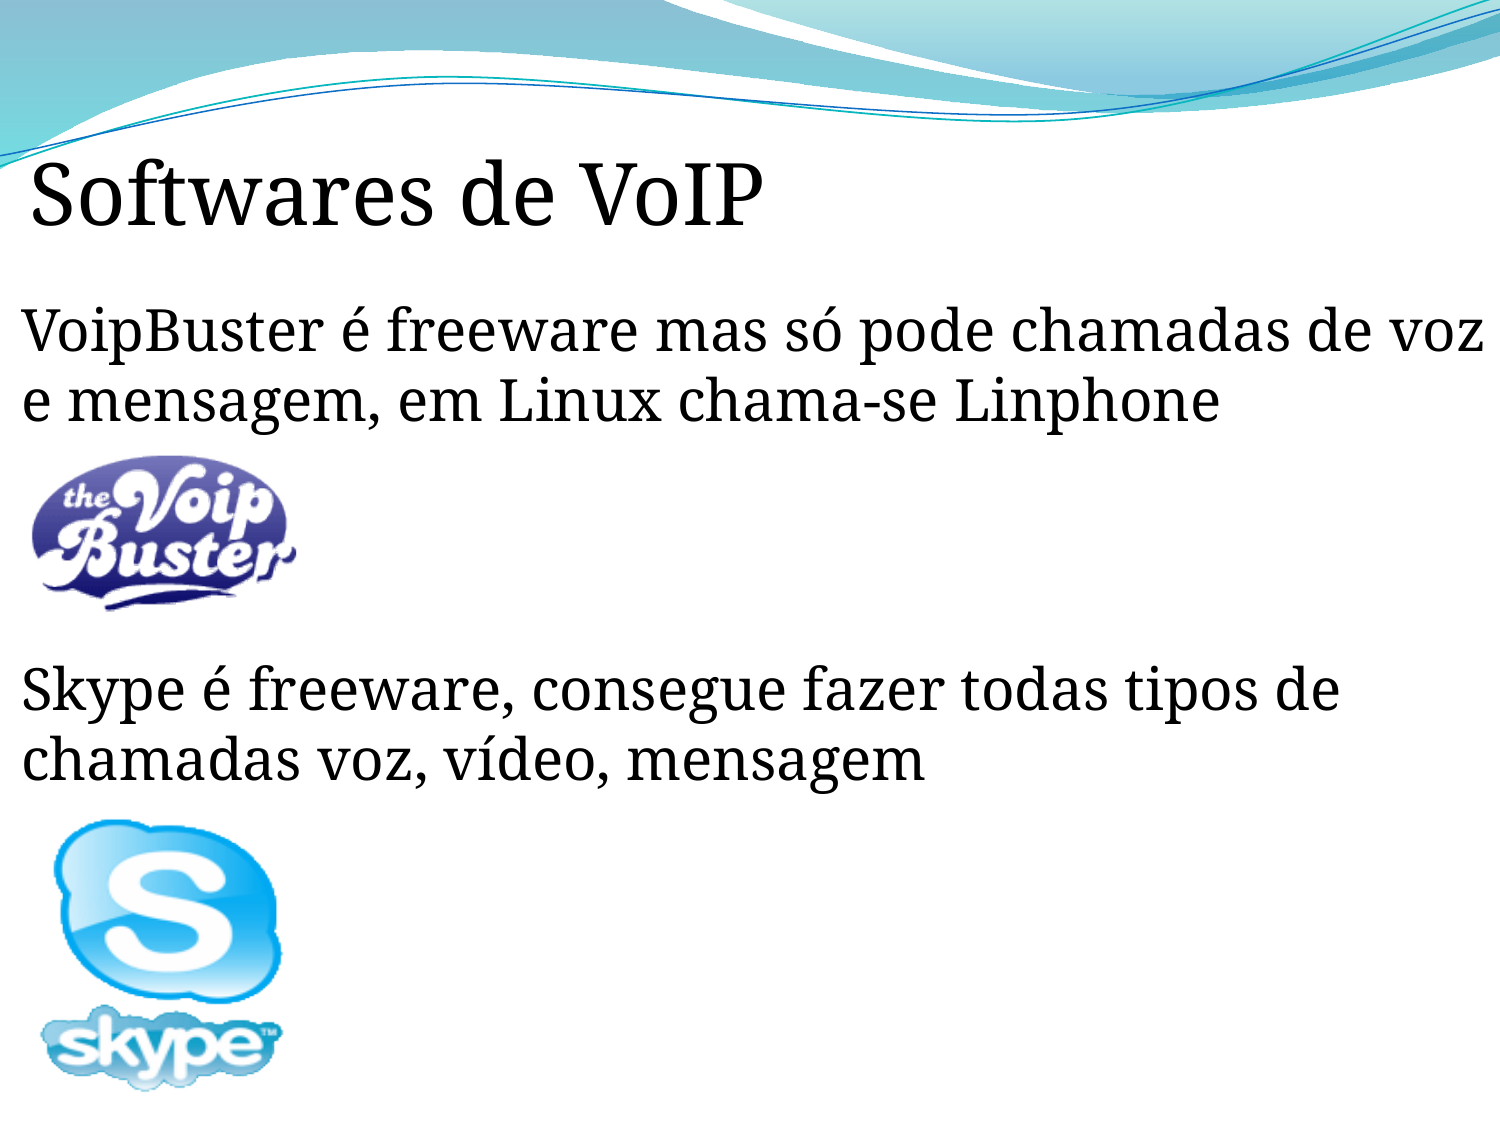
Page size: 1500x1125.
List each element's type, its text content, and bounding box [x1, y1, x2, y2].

text_box VoipBuster é freeware mas só pode chamadas de voz e mensagem, em Linux chama-se Linphone [20, 286, 1500, 448]
text_box Softwares de VoIP [0, 90, 798, 284]
picture [24, 806, 302, 1110]
picture [20, 447, 302, 616]
text_box Skype é freeware, consegue fazer todas tipos de chamadas voz, vídeo, mensagem [20, 645, 1500, 807]
